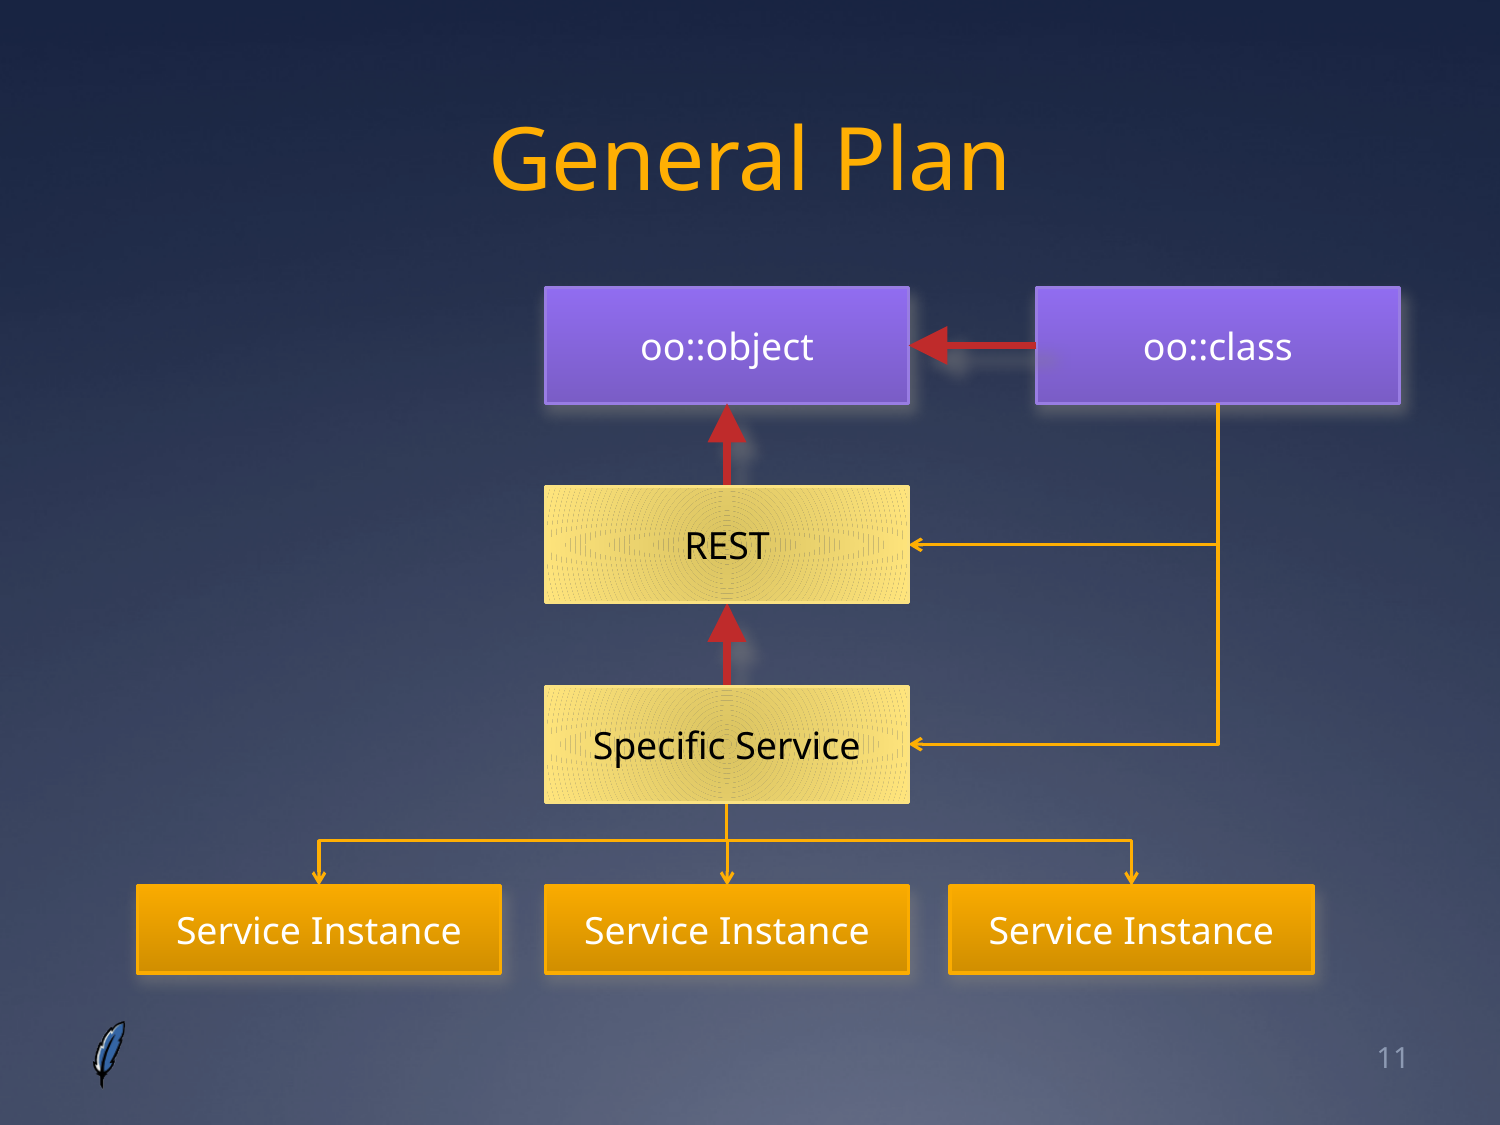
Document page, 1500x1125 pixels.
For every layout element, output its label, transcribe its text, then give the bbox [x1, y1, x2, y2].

picture [75, 1021, 143, 1090]
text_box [480, 638, 566, 1049]
text_box oo::class [1035, 286, 1401, 405]
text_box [991, 318, 1135, 630]
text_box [886, 746, 972, 1048]
text_box REST [544, 485, 883, 604]
text_box Service Instance [575, 884, 878, 975]
text_box Service Instance [982, 884, 1315, 975]
slide_number 11 [1325, 1029, 1425, 1090]
title General Plan [100, 95, 1400, 225]
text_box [891, 417, 1235, 730]
text_box Service Instance [136, 884, 471, 975]
text_box oo::object [544, 286, 910, 405]
text_box Specific Service [575, 685, 878, 804]
